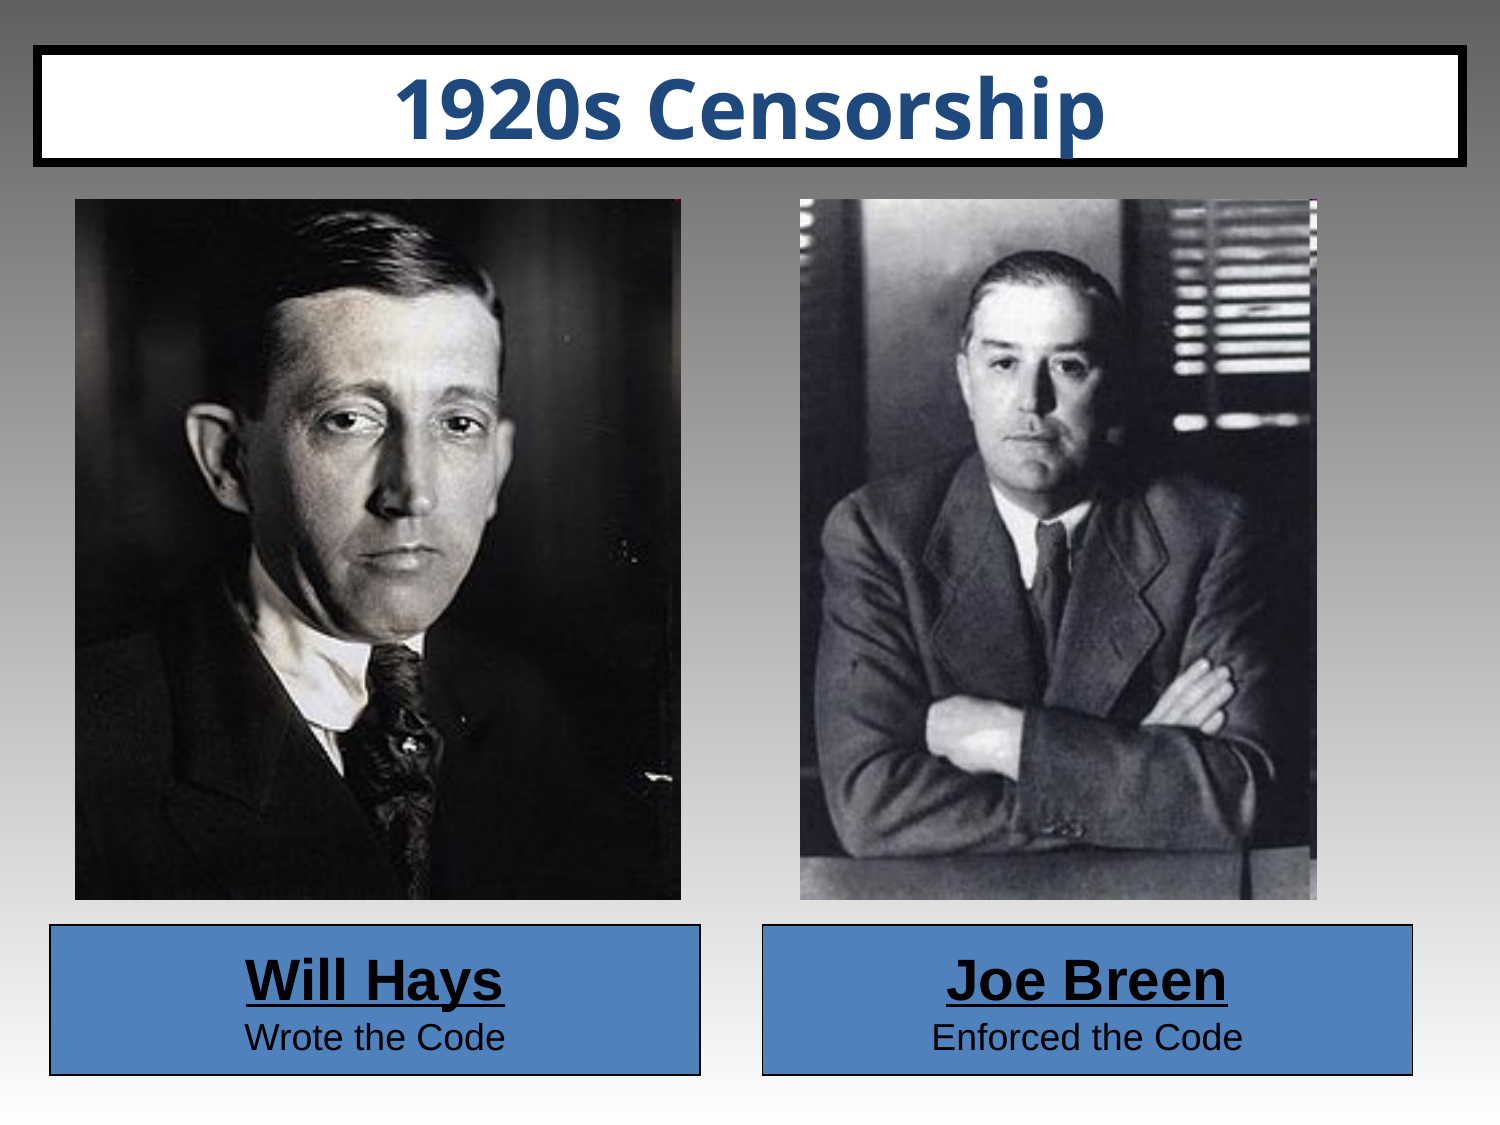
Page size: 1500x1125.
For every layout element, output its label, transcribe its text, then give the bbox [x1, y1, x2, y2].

text_box Will Hays Wrote the Code [50, 924, 700, 1075]
text_box 1920s Censorship [37, 50, 1463, 163]
picture [799, 199, 1317, 901]
text_box Joe Breen Enforced the Code [762, 924, 1413, 1075]
picture [74, 199, 681, 901]
